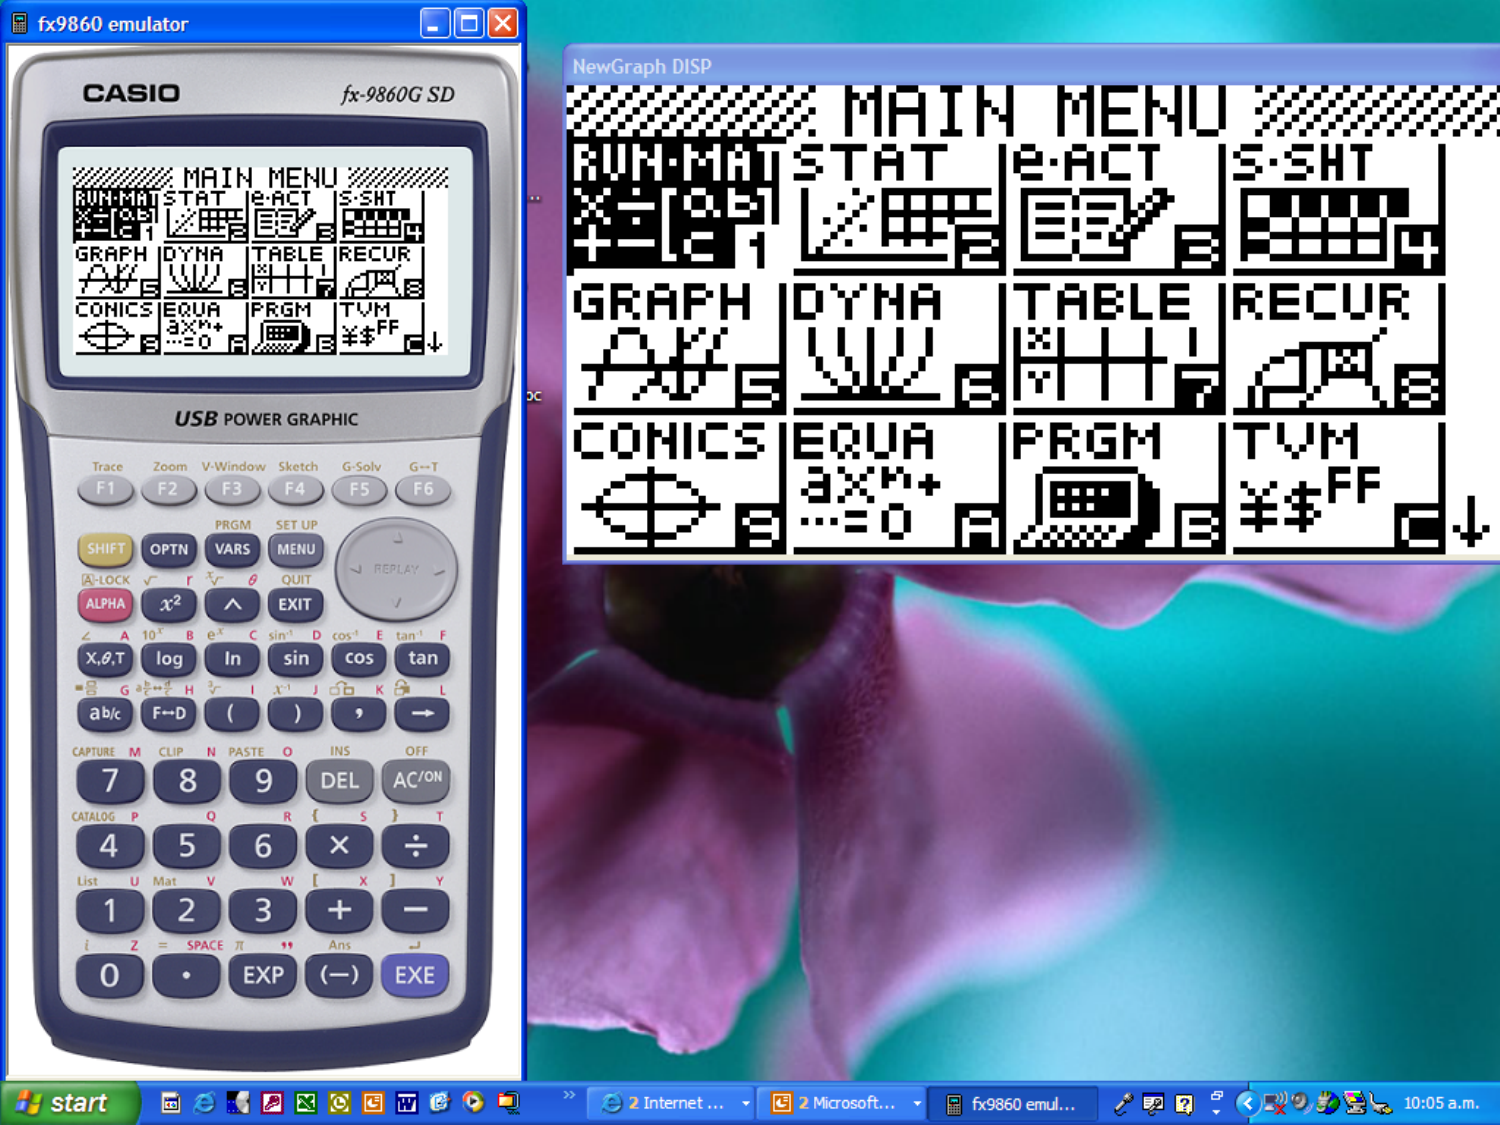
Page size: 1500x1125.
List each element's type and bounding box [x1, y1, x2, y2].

list [0, 0, 1500, 1125]
